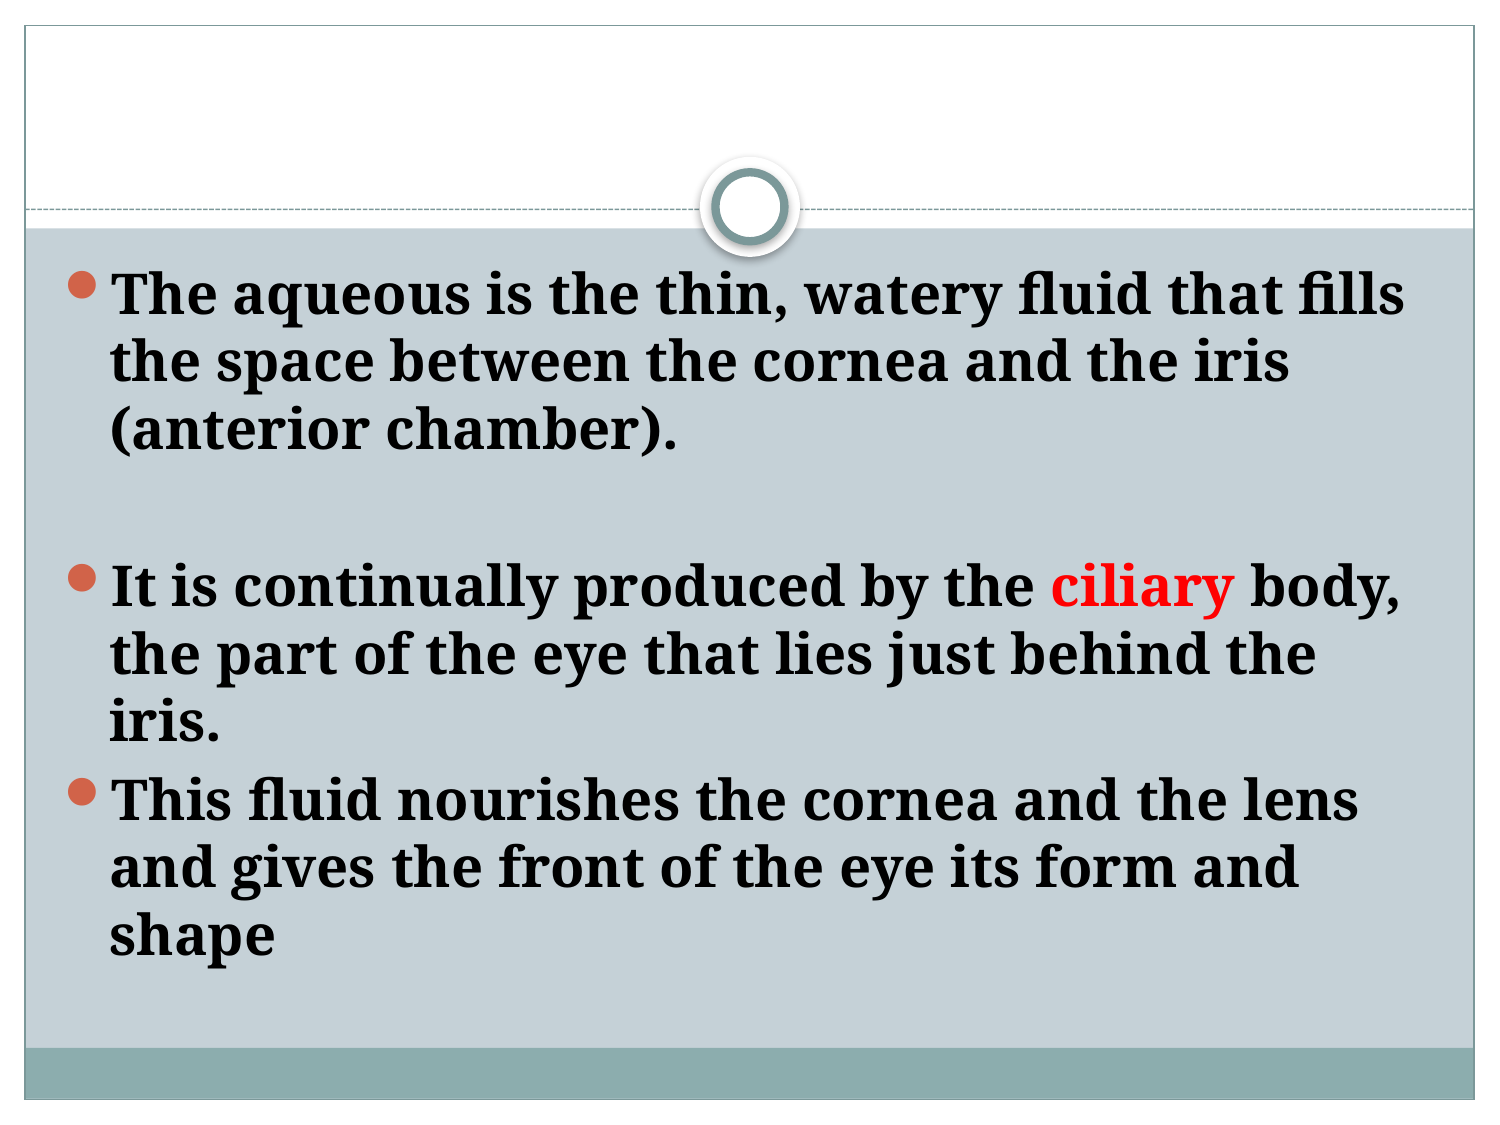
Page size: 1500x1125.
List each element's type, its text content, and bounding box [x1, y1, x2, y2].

list The aqueous is the thin, watery fluid that fills the space between the cornea and the iris (anterior chamber). It is continually produced by the ciliary body, the part of the eye that lies just behind the iris. This fluid nourishes the cornea and the lens and gives the front of the eye its form and shape [49, 250, 1445, 1001]
